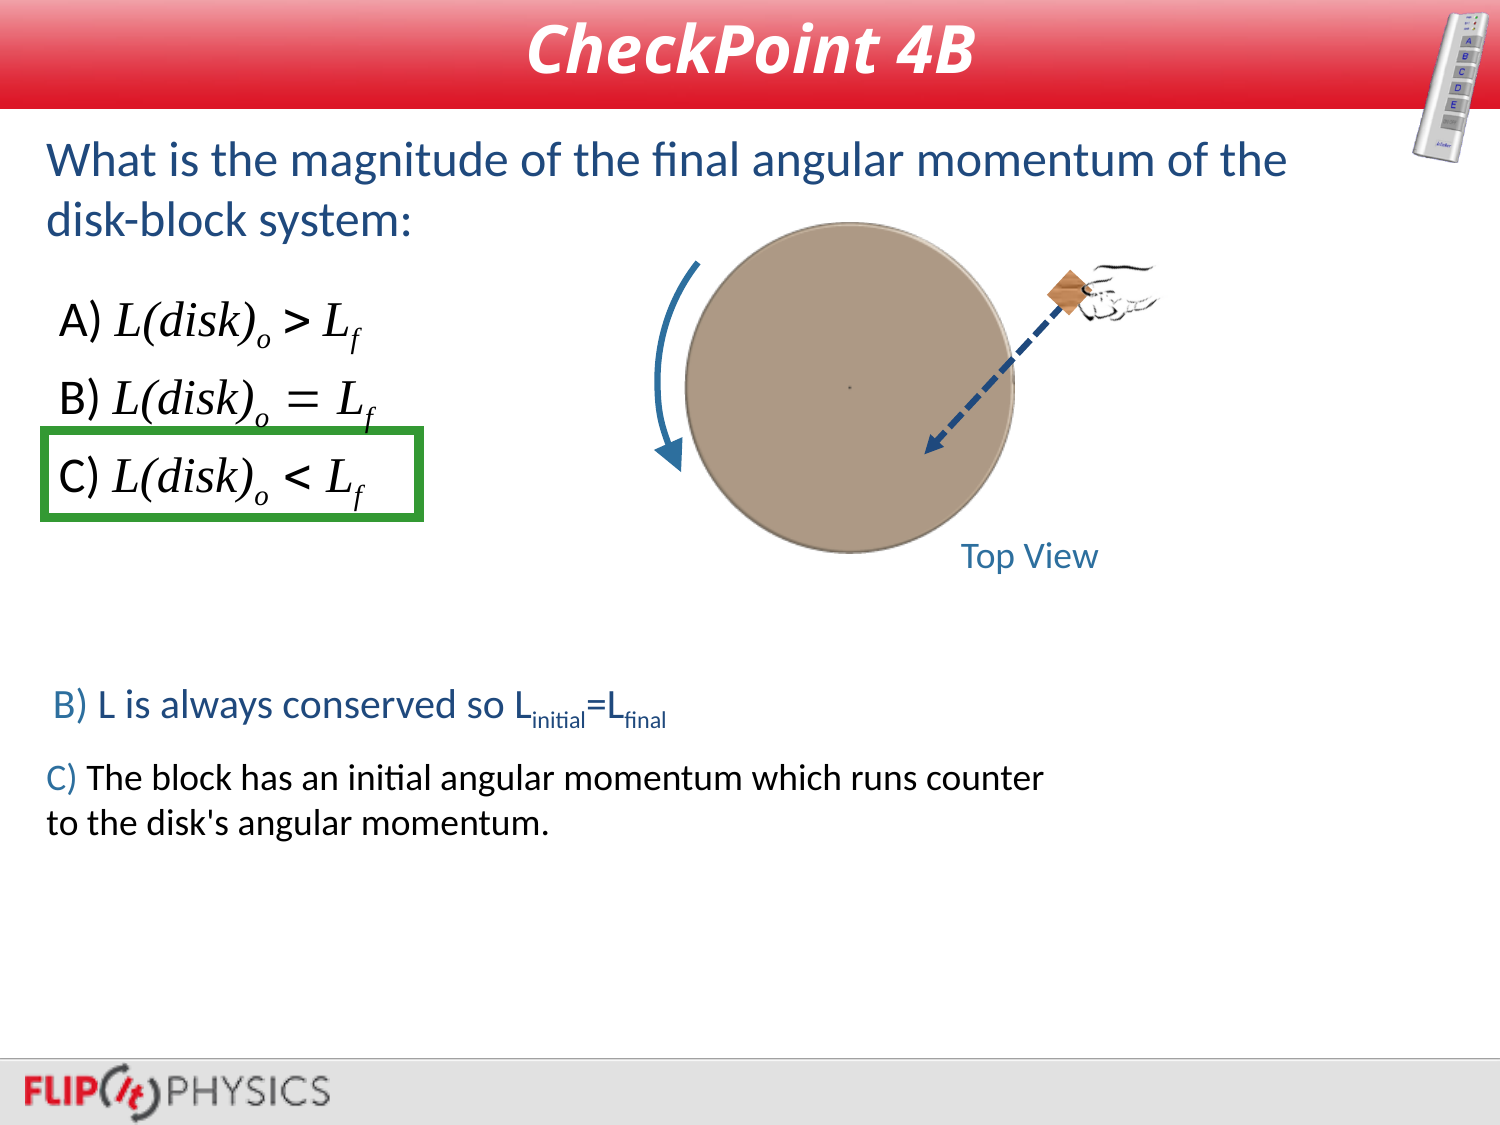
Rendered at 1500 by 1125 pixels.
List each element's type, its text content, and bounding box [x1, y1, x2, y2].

picture [0, 0, 1500, 163]
text_box B) L is always conserved so Linitial=Lfinal [38, 669, 692, 742]
picture [0, 1058, 1500, 1125]
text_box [895, 315, 1201, 409]
text_box Top View [946, 523, 1212, 584]
text_box C) The block has an initial angular momentum which runs counter to the disk's angular momentum. [31, 745, 1066, 850]
text_box What is the magnitude of the final angular momentum of the disk-block system: [31, 118, 1394, 282]
text_box [657, 291, 679, 471]
picture [684, 222, 1015, 554]
text_box A) L(disk)o > Lf B) L(disk)o = Lf C) L(disk)o < Lf [44, 278, 493, 580]
picture [1046, 229, 1185, 315]
title CheckPoint 4B [25, 0, 1476, 97]
